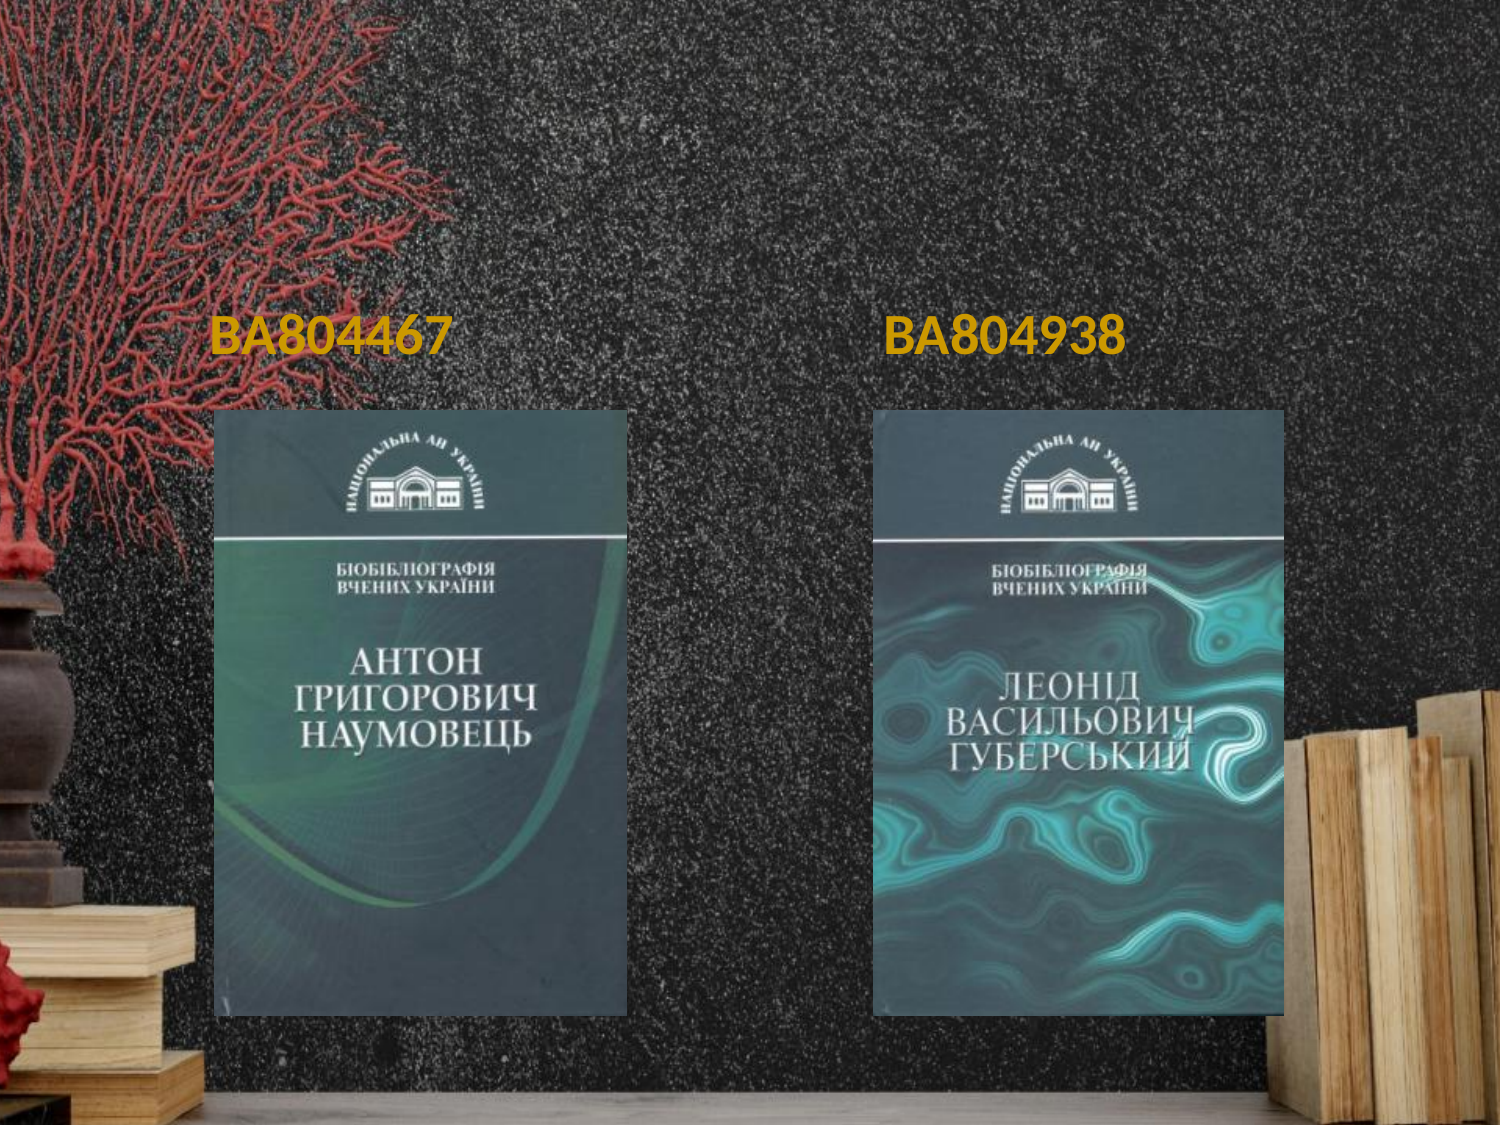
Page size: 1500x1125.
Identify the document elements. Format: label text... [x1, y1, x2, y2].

picture [0, 0, 1500, 1125]
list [214, 410, 627, 1016]
list ВА804938 [868, 251, 1425, 375]
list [872, 410, 1284, 1016]
list ВА804467 [194, 251, 738, 375]
